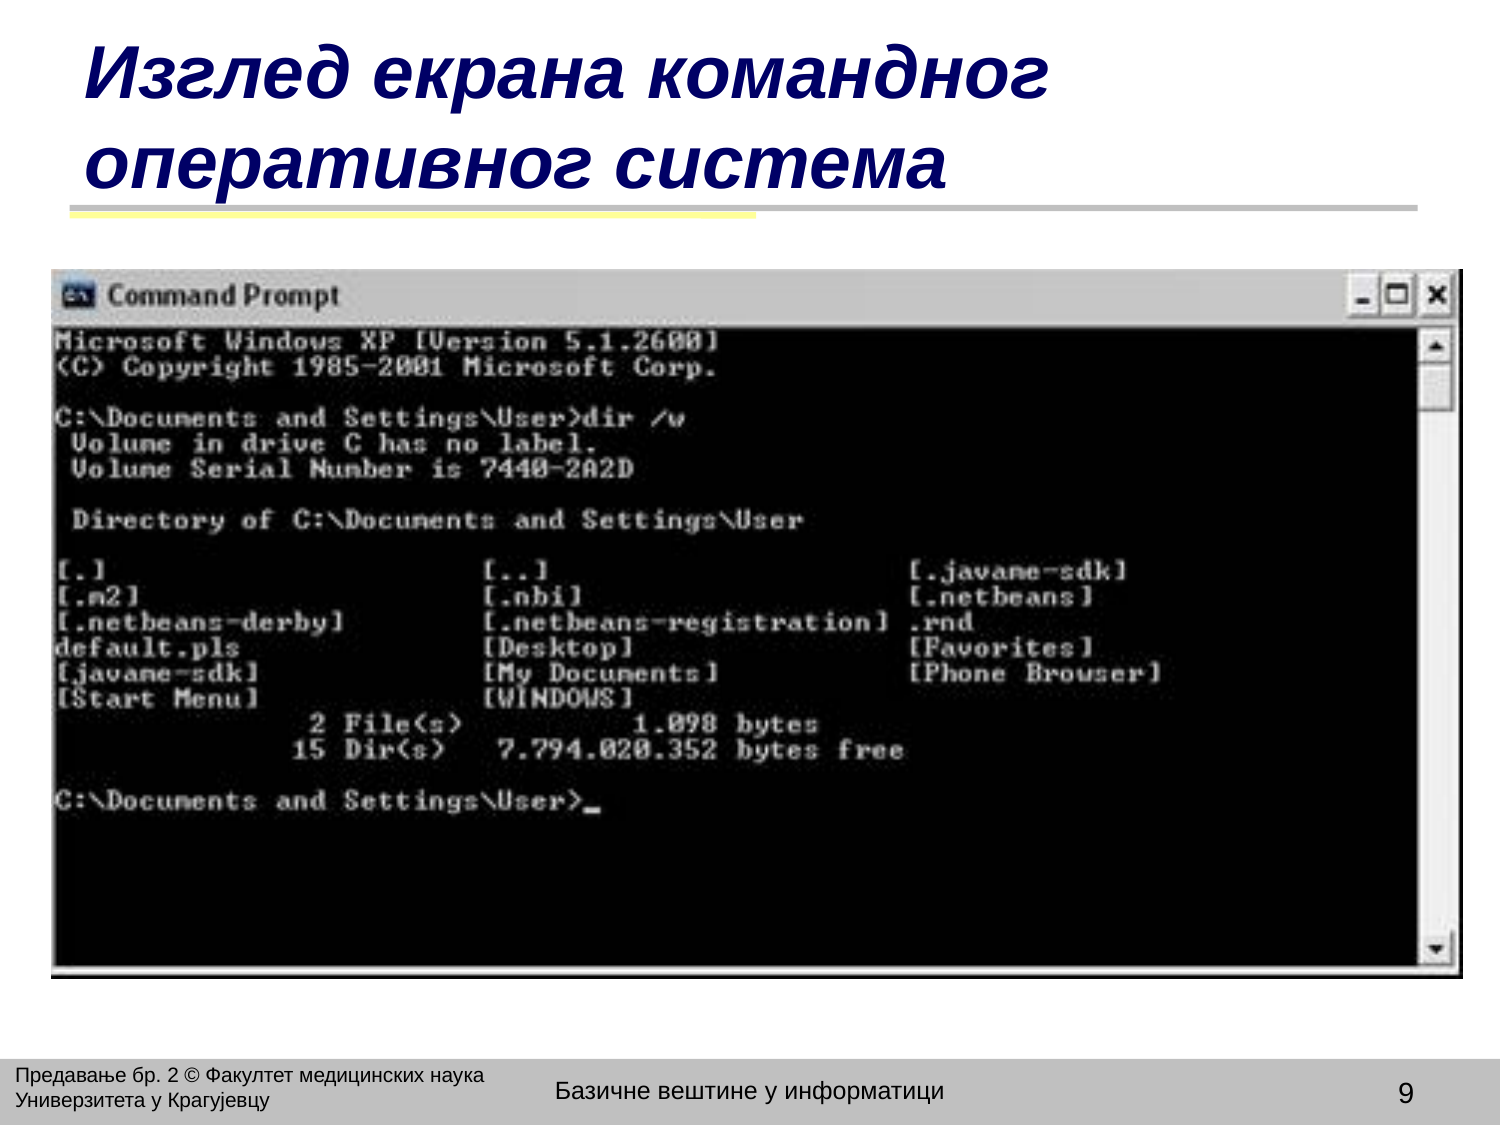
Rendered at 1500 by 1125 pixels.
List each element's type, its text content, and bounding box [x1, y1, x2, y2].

slide_number Предавање бр. 2 © Факултет медицинских наука Универзитета у Крагујевцу [0, 1053, 607, 1108]
title Изглед екрана командног оперативног система [69, 19, 1426, 208]
slide_number 9 [1079, 1066, 1430, 1125]
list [51, 269, 1464, 979]
footer Базичне вештине у информатици [512, 1066, 988, 1125]
